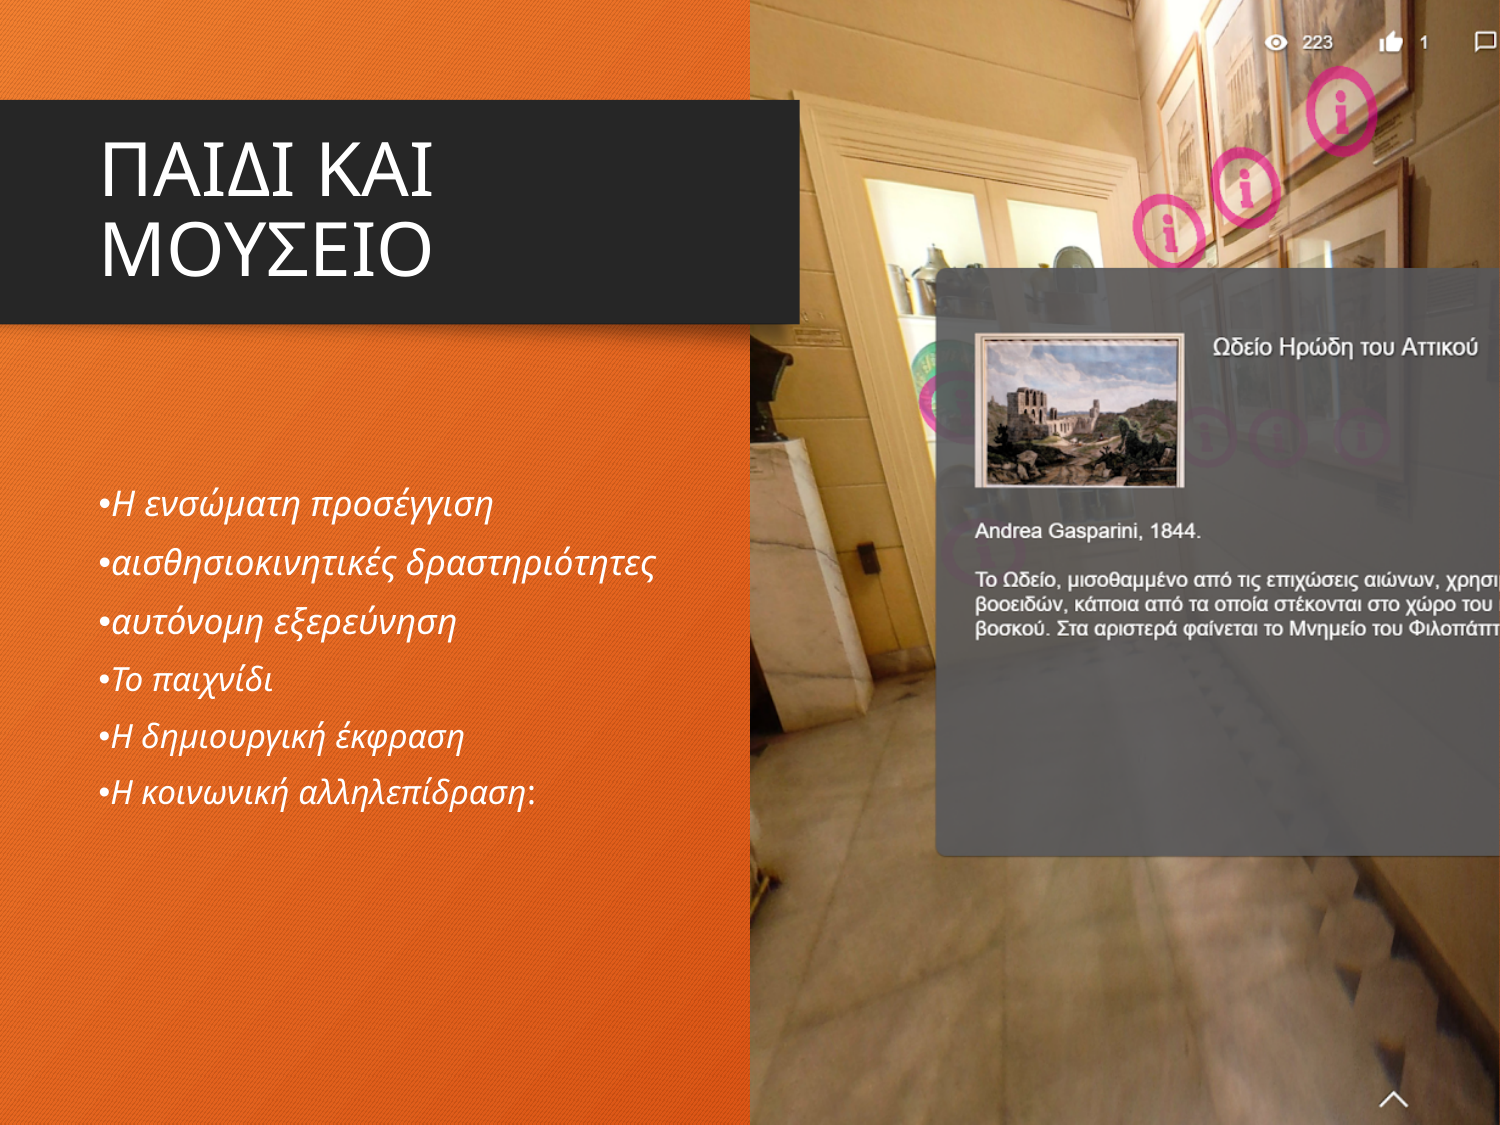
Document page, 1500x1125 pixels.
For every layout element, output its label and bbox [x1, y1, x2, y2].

text_box [0, 0, 749, 322]
text_box [0, 367, 749, 1125]
picture [0, 0, 1500, 1125]
